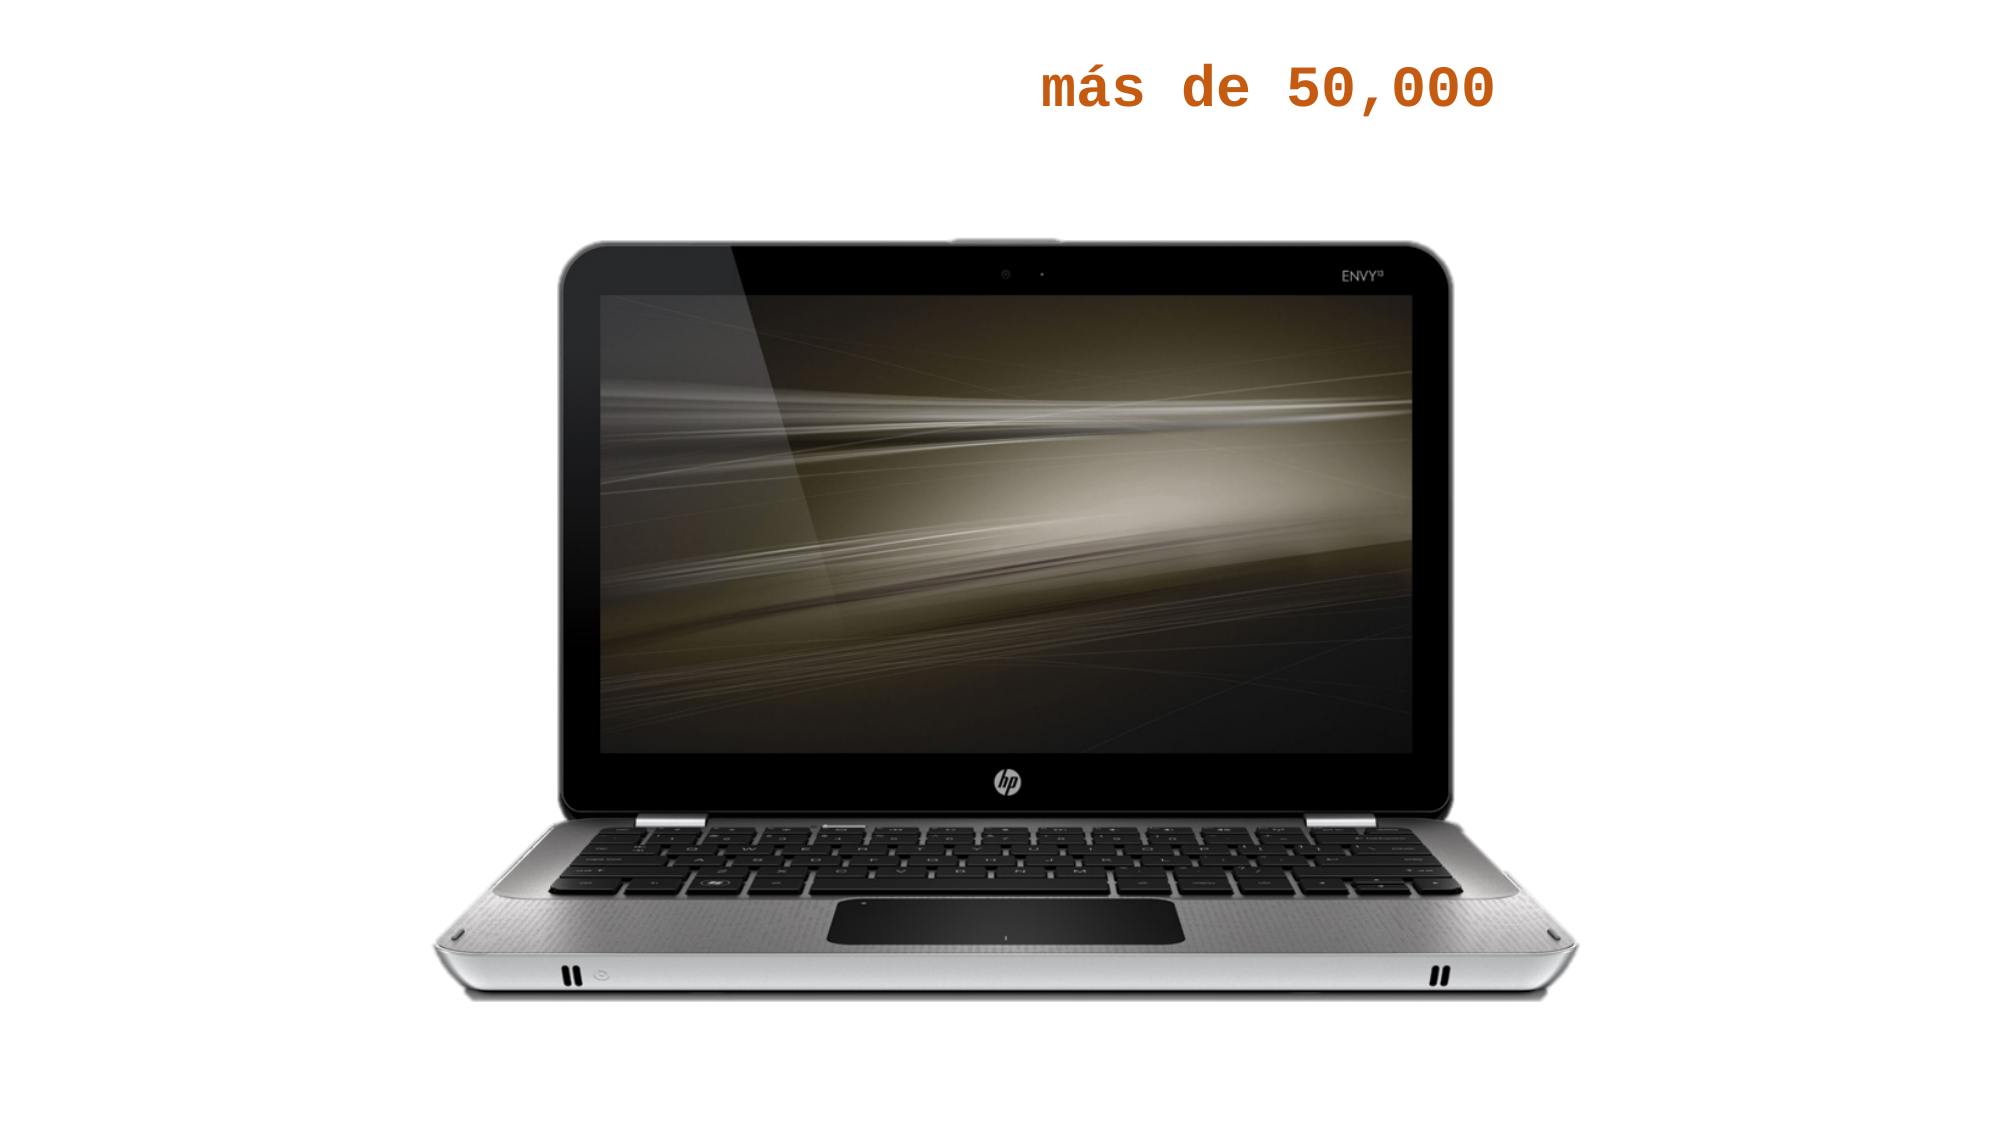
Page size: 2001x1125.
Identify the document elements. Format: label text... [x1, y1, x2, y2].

picture [382, 65, 1630, 1125]
text_box En los Medios Sociales, más de 50,000 personas comparten sus intereses al día. [42, 40, 1971, 196]
